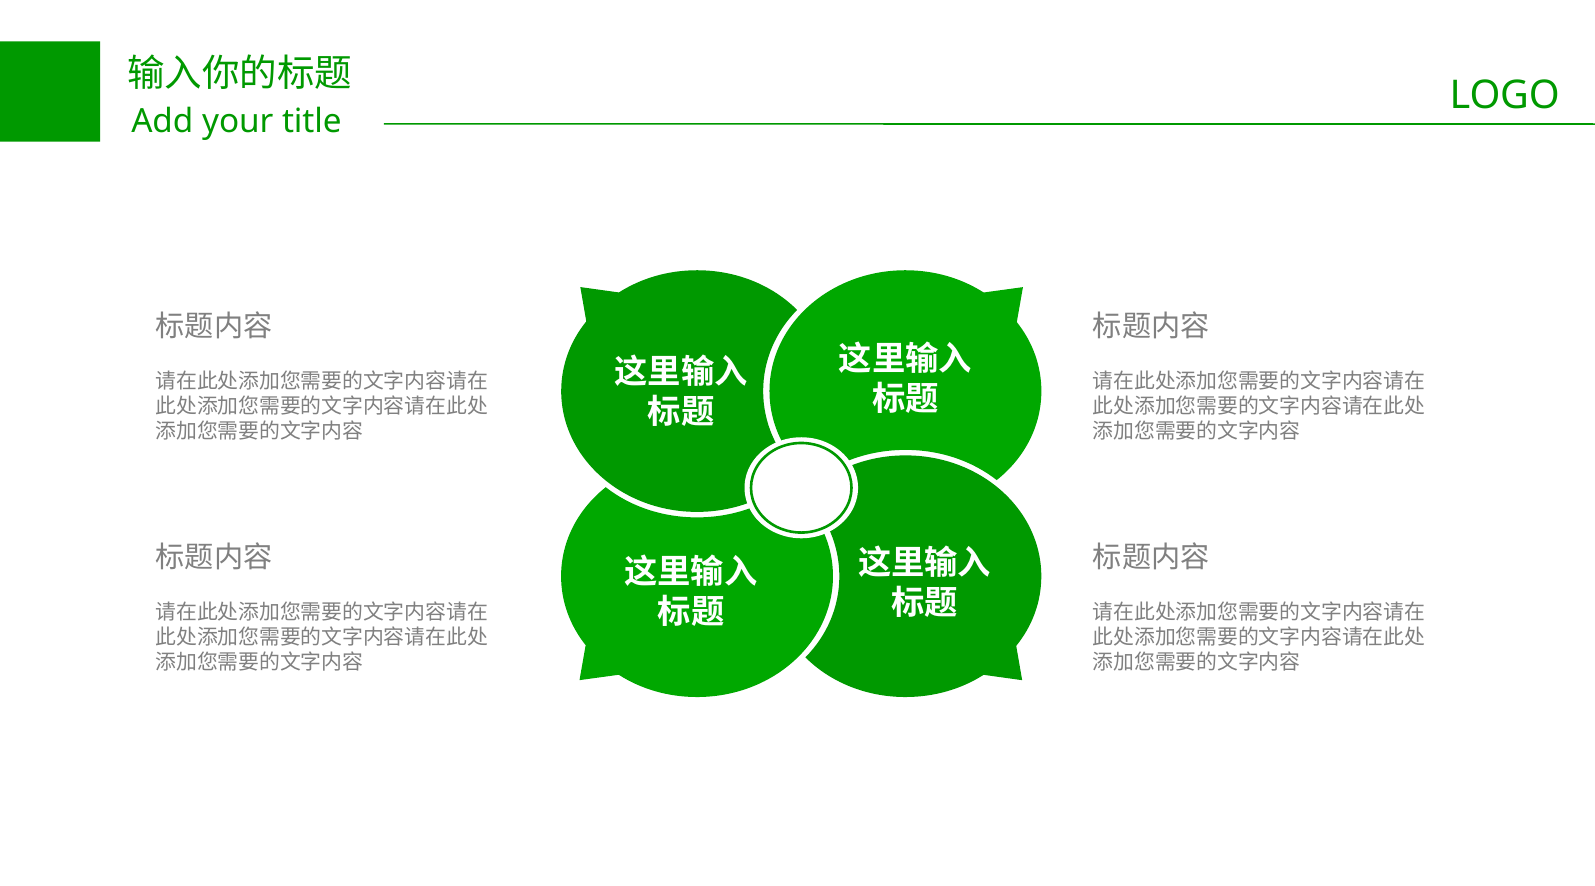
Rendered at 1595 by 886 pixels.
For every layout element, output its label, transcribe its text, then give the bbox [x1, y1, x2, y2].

text_box 标题内容 请在此处添加您需要的文字内容请在此处添加您需要的文字内容请在此处添加您需要的文字内容 [1092, 538, 1440, 674]
text_box 标题内容 请在此处添加您需要的文字内容请在此处添加您需要的文字内容请在此处添加您需要的文字内容 [155, 538, 503, 674]
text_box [560, 269, 1042, 698]
text_box 标题内容 请在此处添加您需要的文字内容请在此处添加您需要的文字内容请在此处添加您需要的文字内容 [155, 307, 503, 443]
text_box 标题内容 请在此处添加您需要的文字内容请在此处添加您需要的文字内容请在此处添加您需要的文字内容 [1092, 307, 1440, 443]
